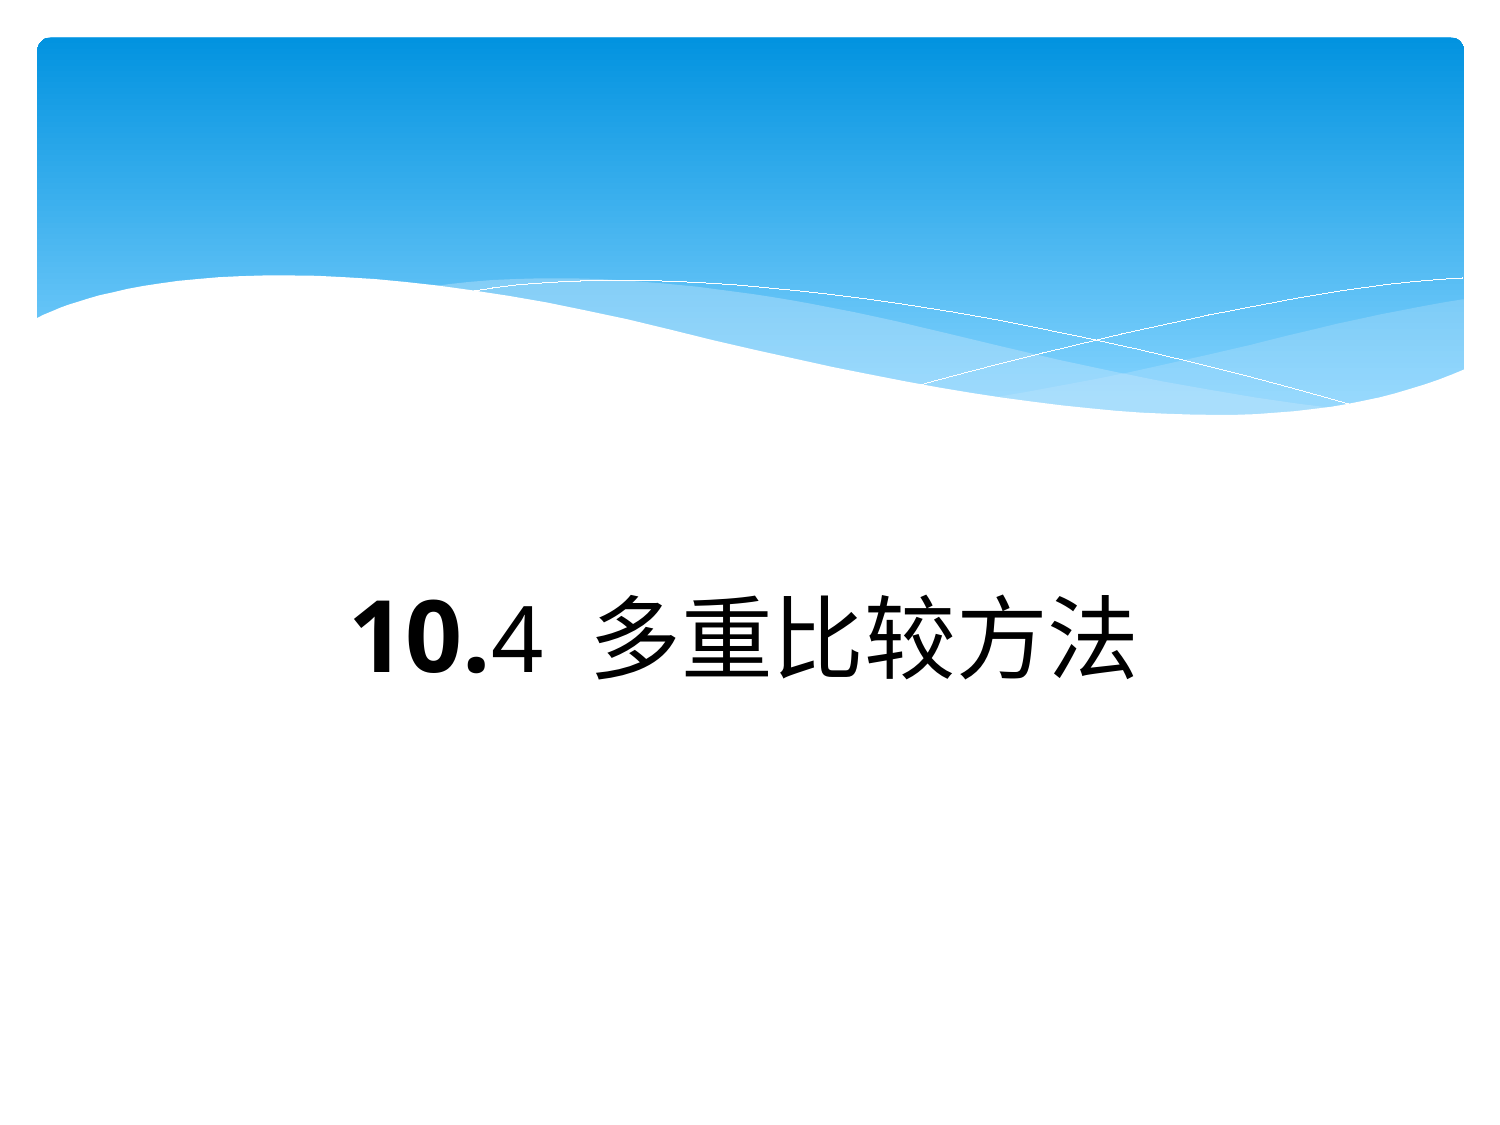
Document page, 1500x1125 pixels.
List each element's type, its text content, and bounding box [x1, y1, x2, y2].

list 10.4 多重比较方法 [100, 349, 1388, 916]
